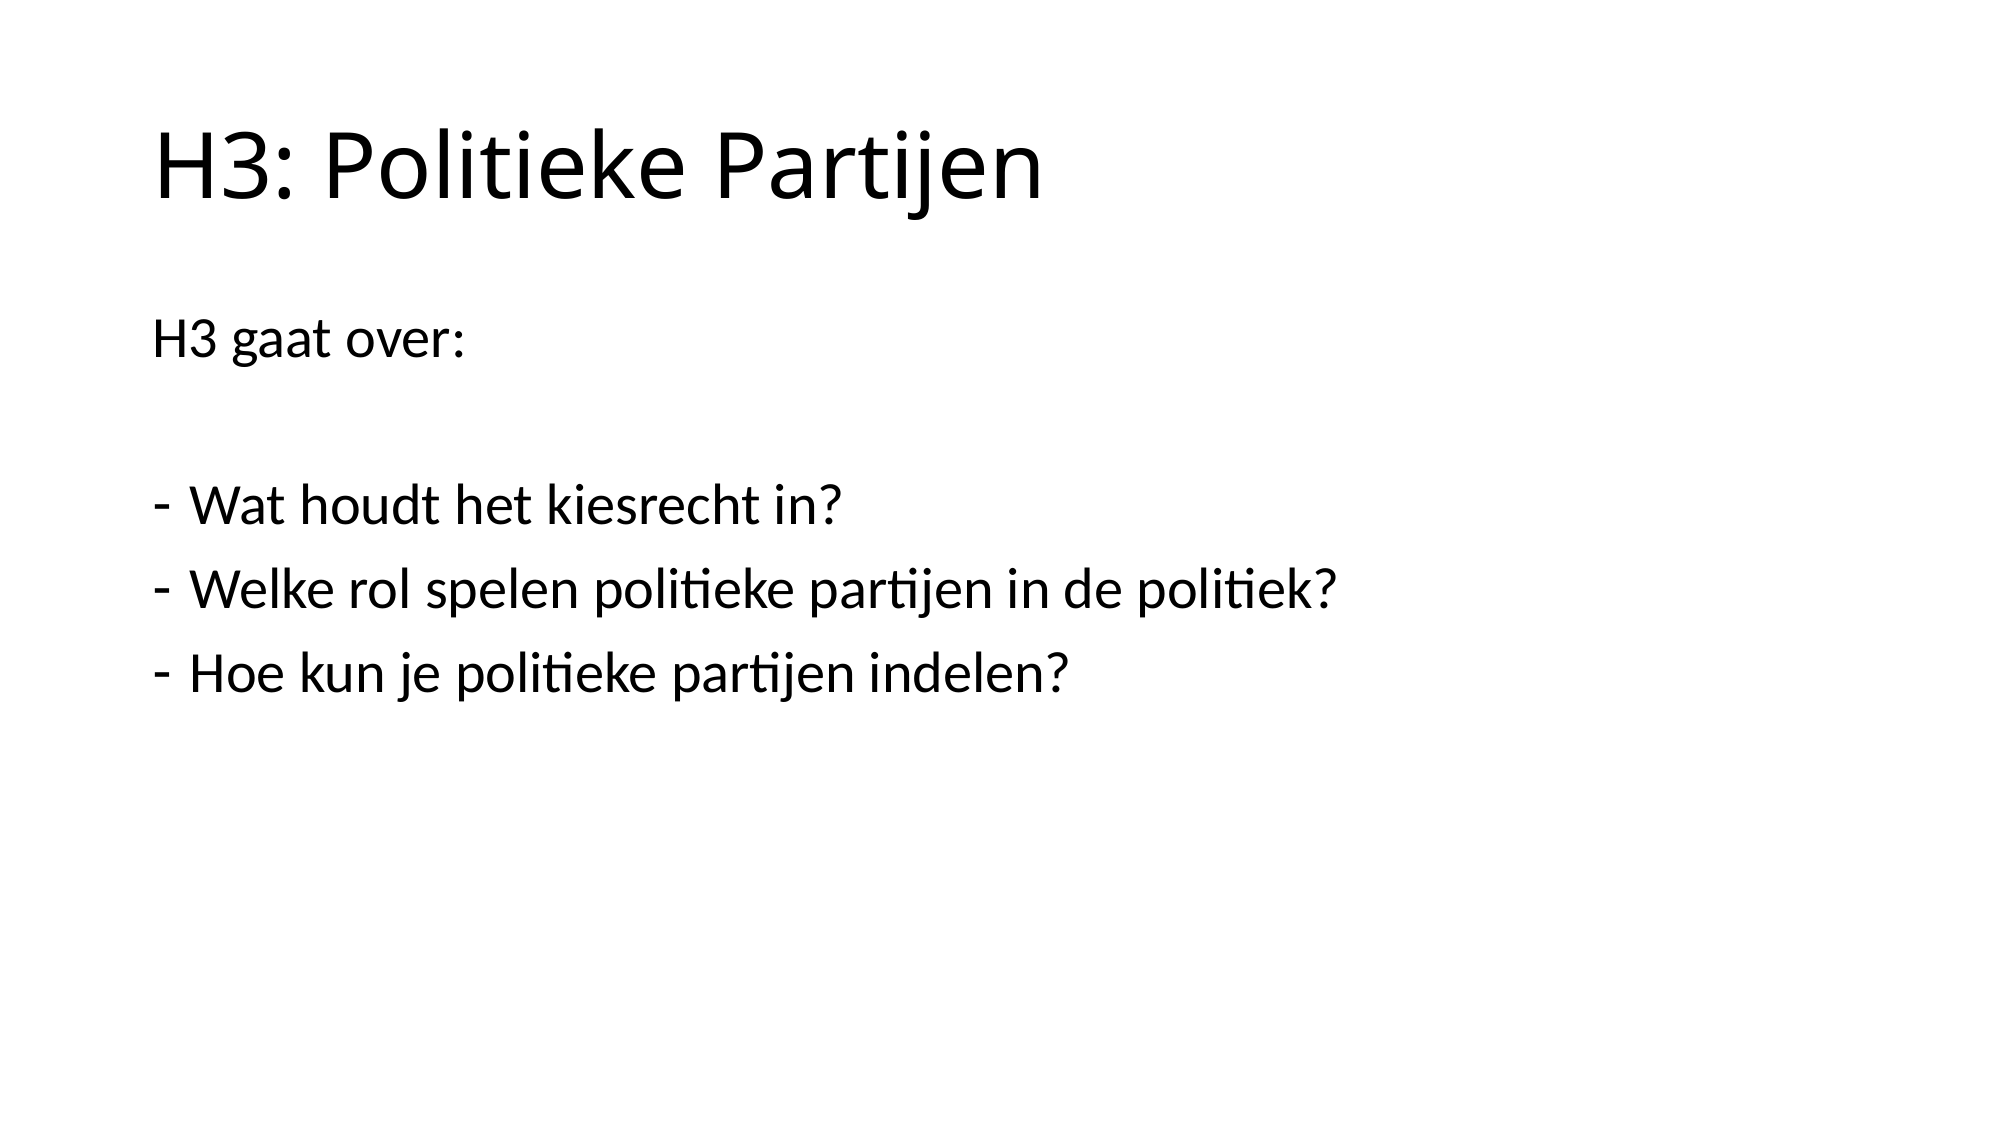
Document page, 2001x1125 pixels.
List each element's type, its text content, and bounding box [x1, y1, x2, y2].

title H3: Politieke Partijen [137, 59, 1863, 278]
list H3 gaat over: Wat houdt het kiesrecht in? Welke rol spelen politieke partijen in de politiek? Hoe kun je politieke partijen indelen? [137, 299, 1863, 1014]
